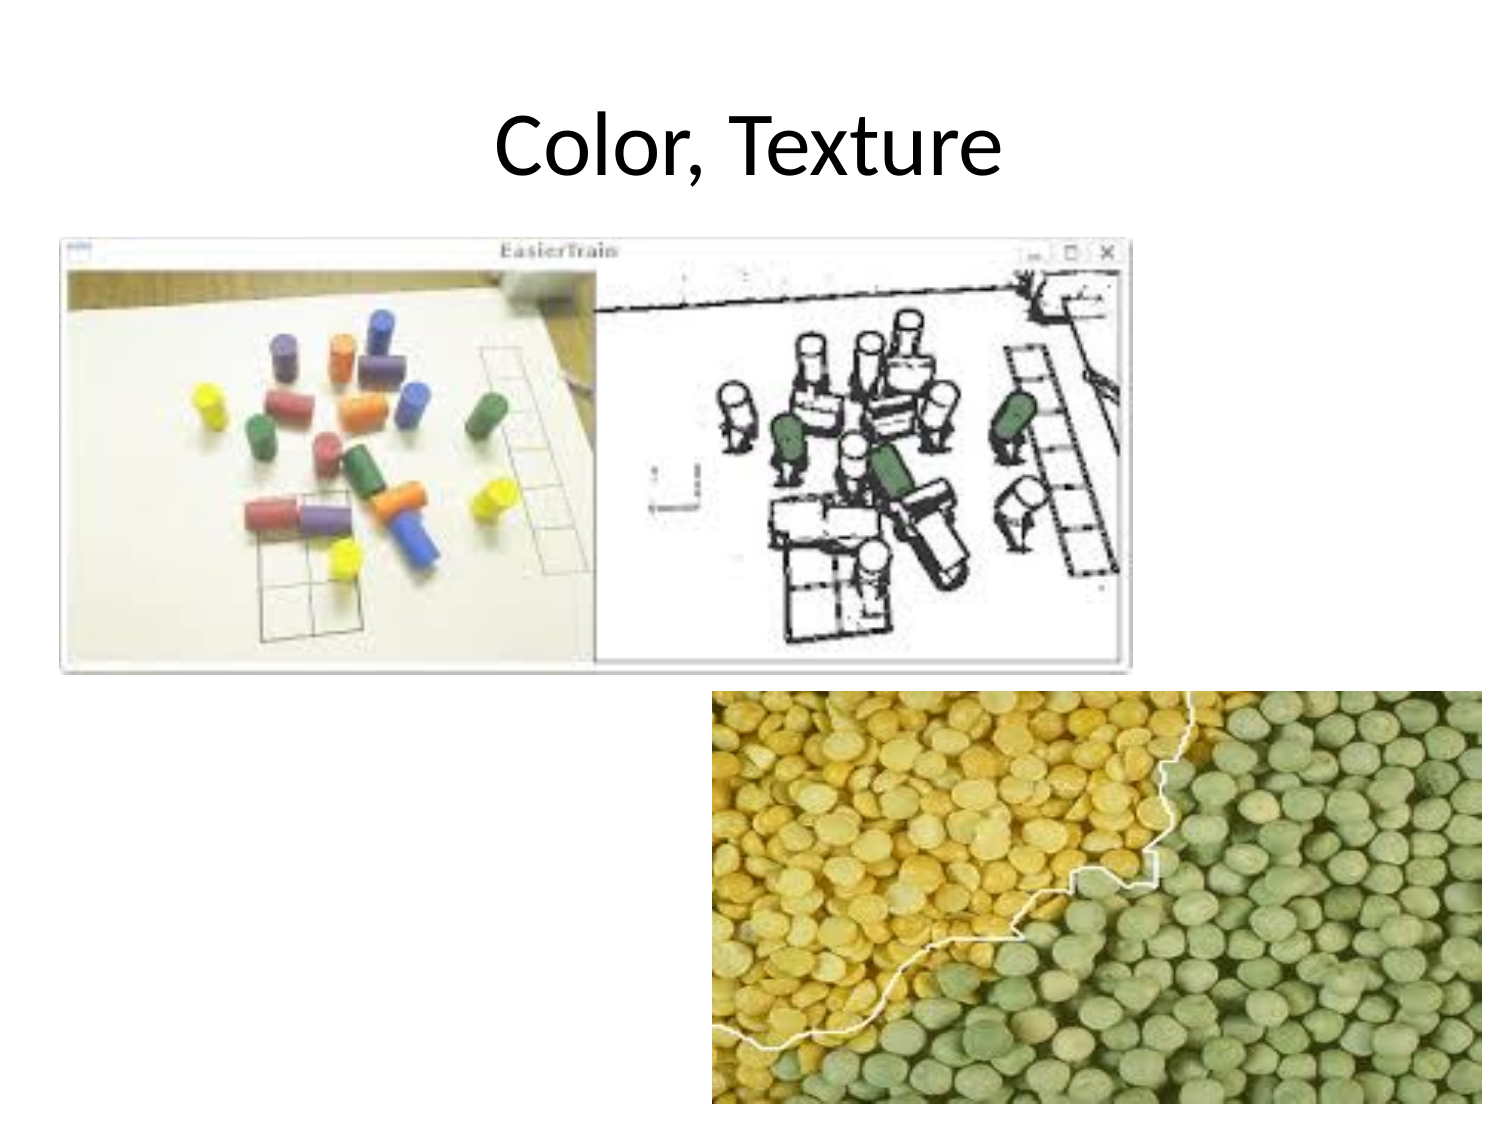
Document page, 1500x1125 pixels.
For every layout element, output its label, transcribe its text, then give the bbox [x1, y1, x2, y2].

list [58, 237, 1134, 676]
title Color, Texture [75, 45, 1425, 233]
picture [712, 691, 1482, 1104]
